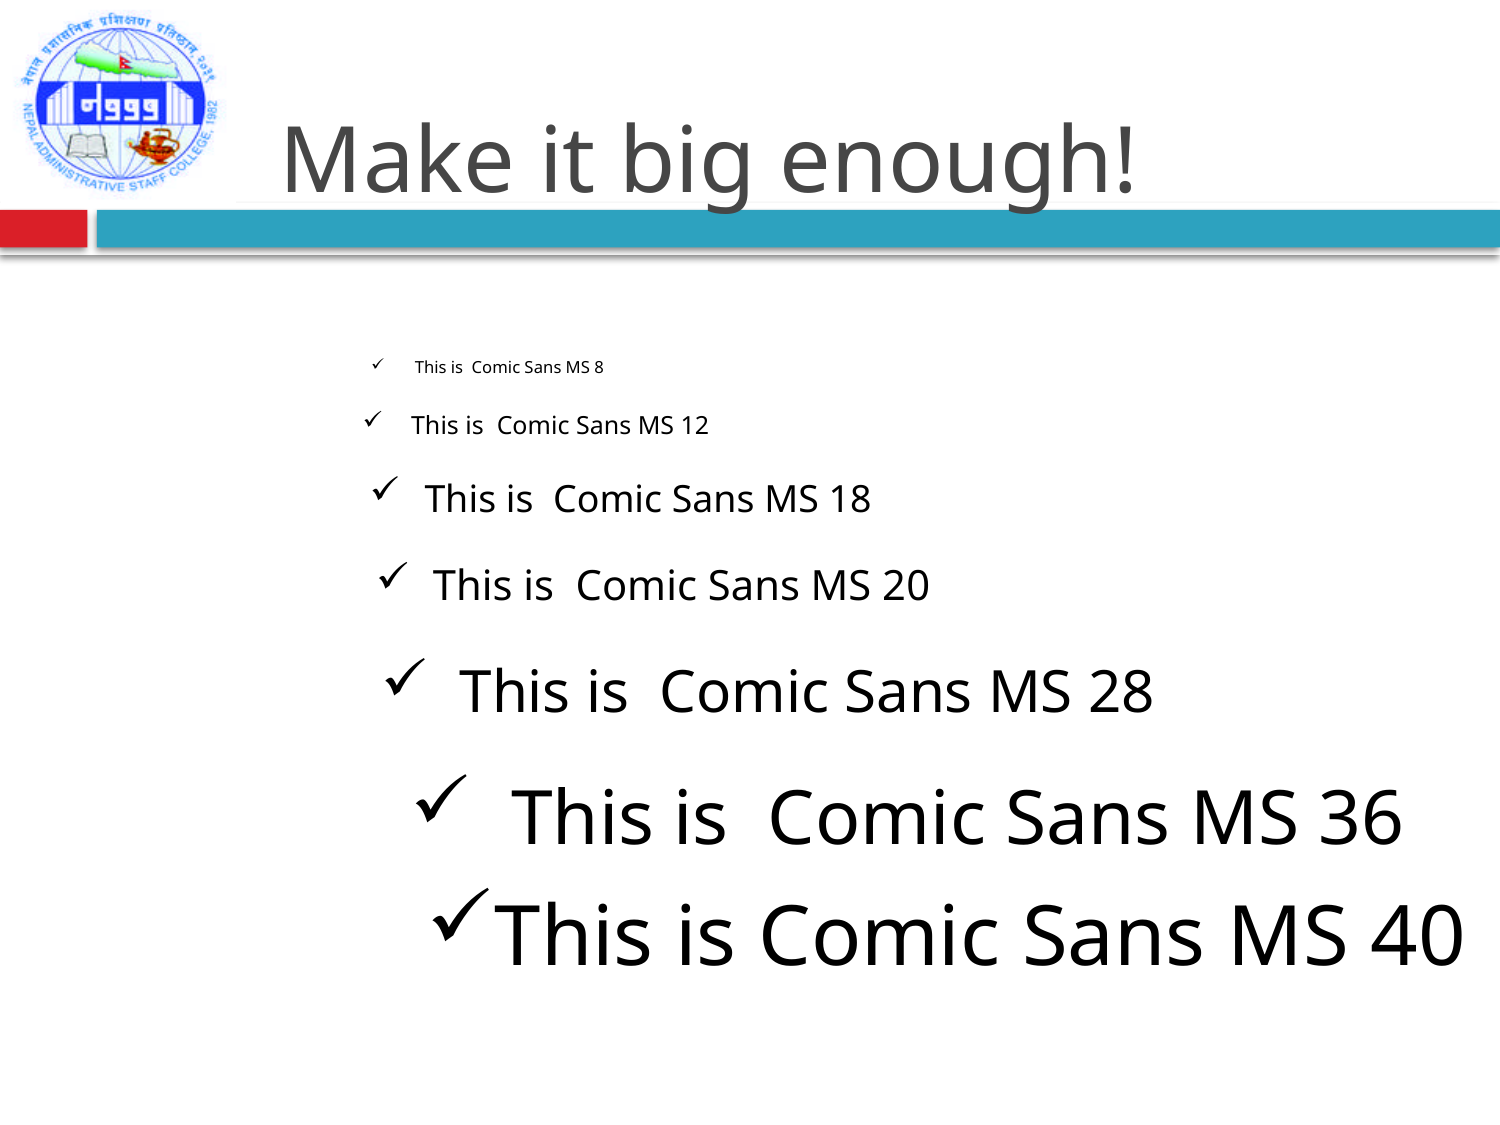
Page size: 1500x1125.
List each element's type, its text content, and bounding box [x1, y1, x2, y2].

text_box This is Comic Sans MS 40 [411, 875, 1482, 990]
text_box This is Comic Sans MS 28 [366, 646, 1171, 732]
text_box This is Comic Sans MS 8 [356, 349, 619, 385]
title Make it big enough! [75, 62, 1425, 250]
text_box This is Comic Sans MS 18 [354, 467, 887, 527]
text_box This is Comic Sans MS 20 [361, 551, 946, 617]
picture [1, 0, 236, 208]
text_box This is Comic Sans MS 12 [347, 402, 725, 447]
text_box This is Comic Sans MS 36 [395, 762, 1421, 868]
